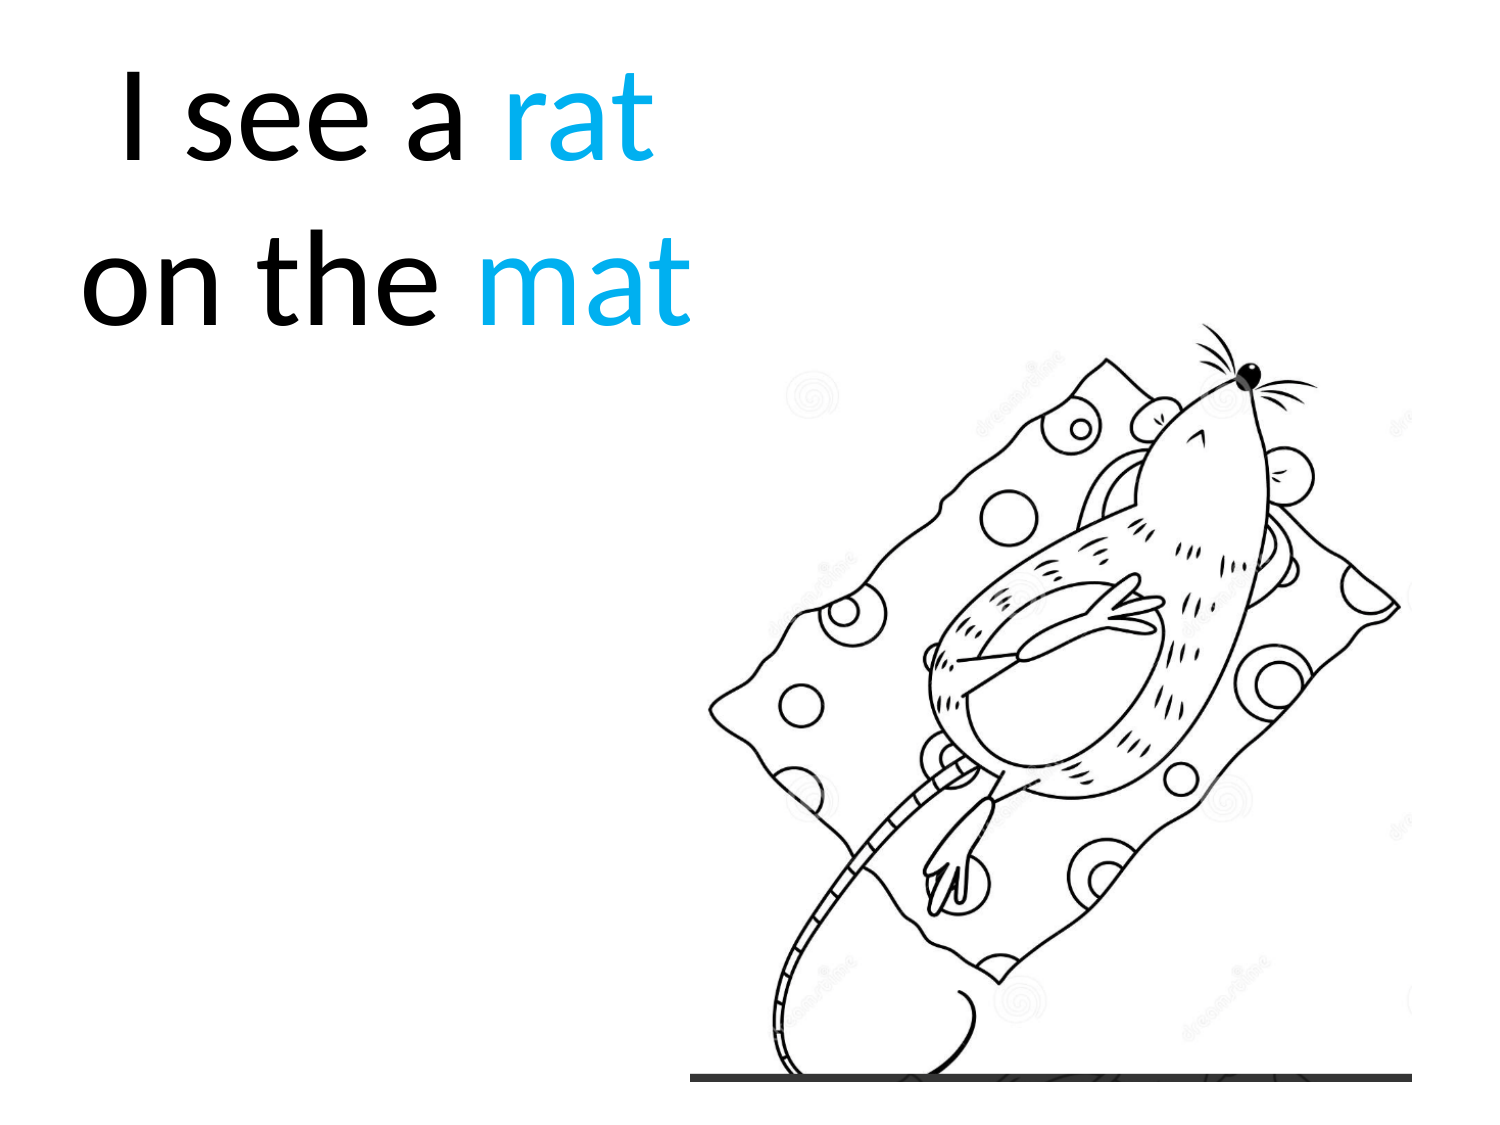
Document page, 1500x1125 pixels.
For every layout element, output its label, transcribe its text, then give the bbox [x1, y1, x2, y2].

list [689, 290, 1412, 1082]
title I see a rat on the mat [2, 0, 771, 376]
